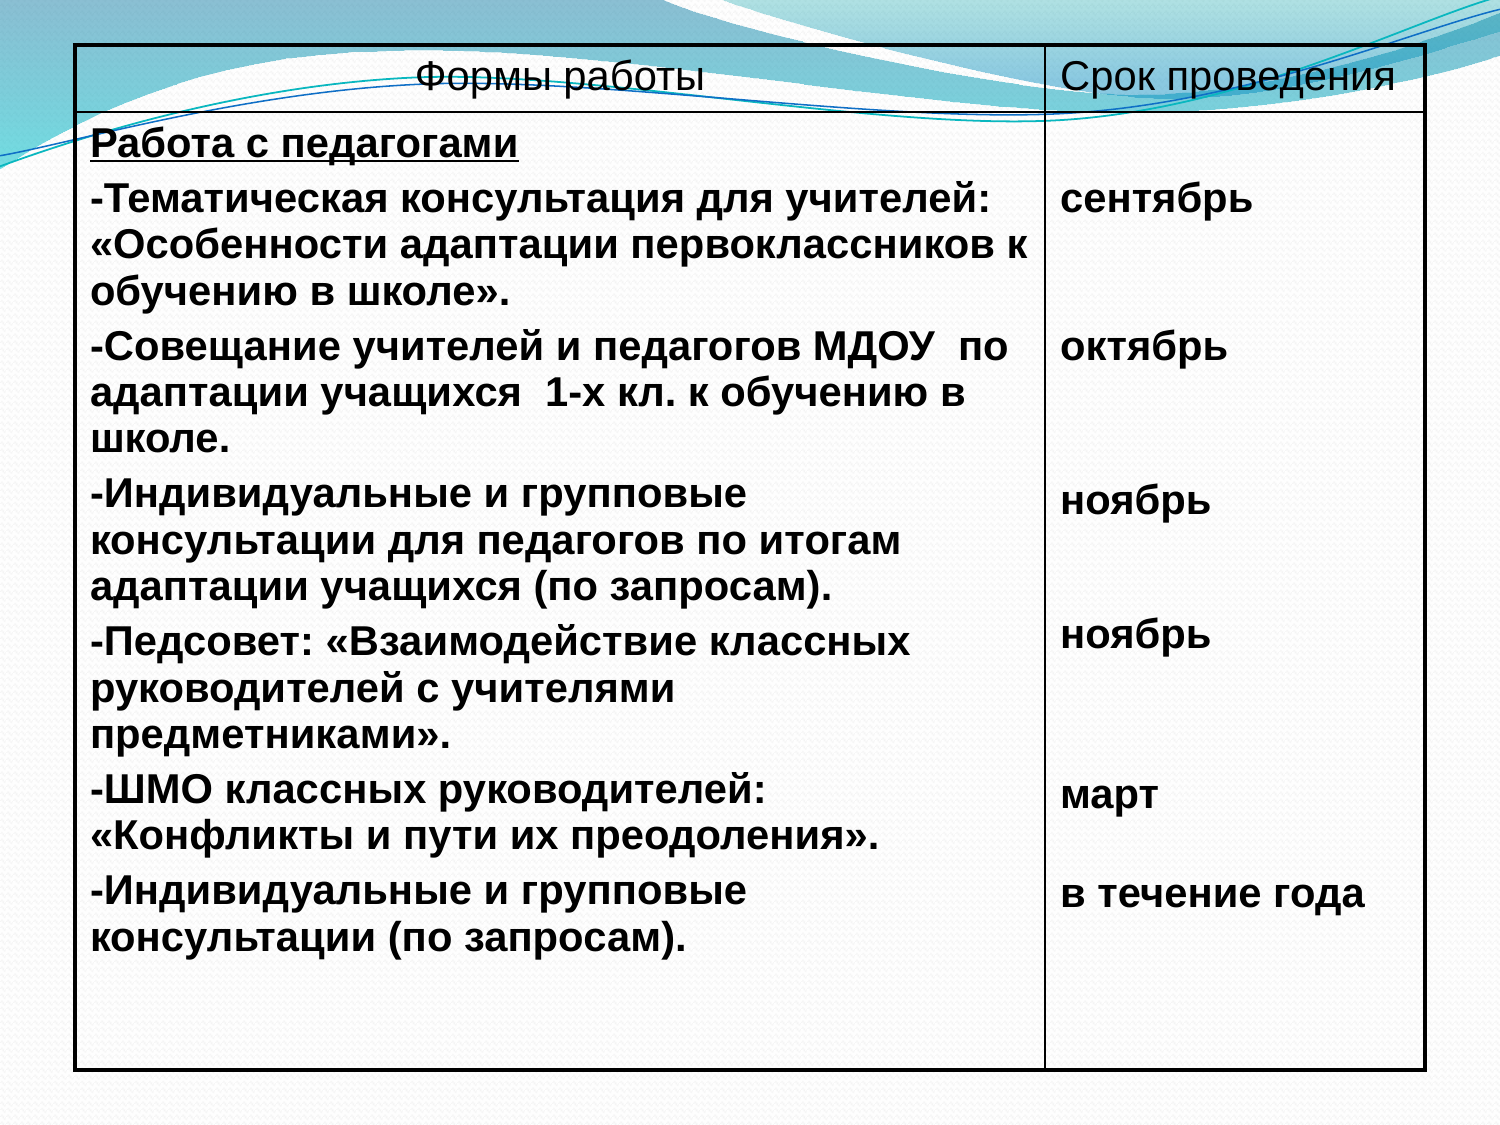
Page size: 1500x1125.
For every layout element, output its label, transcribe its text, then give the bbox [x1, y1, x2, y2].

table_cell сентябрь октябрь ноябрь ноябрь март в течение года [1046, 113, 1423, 1068]
table_header Формы работы [77, 47, 1044, 111]
table_header Срок проведения [1046, 47, 1423, 111]
table_cell Работа с педагогами -Тематическая консультация для учителей: «Особенности адаптации первоклассников к обучению в школе». -Совещание учителей и педагогов МДОУ по адаптации учащихся 1-х кл. к обучению в школе. -Индивидуальные и групповые консультации для педагогов по итогам адаптации учащихся (по запросам). -Педсовет: «Взаимодействие классных руководителей с учителями предметниками». -ШМО классных руководителей: «Конфликты и пути их преодоления». -Индивидуальные и групповые консультации (по запросам). [77, 113, 1044, 1068]
